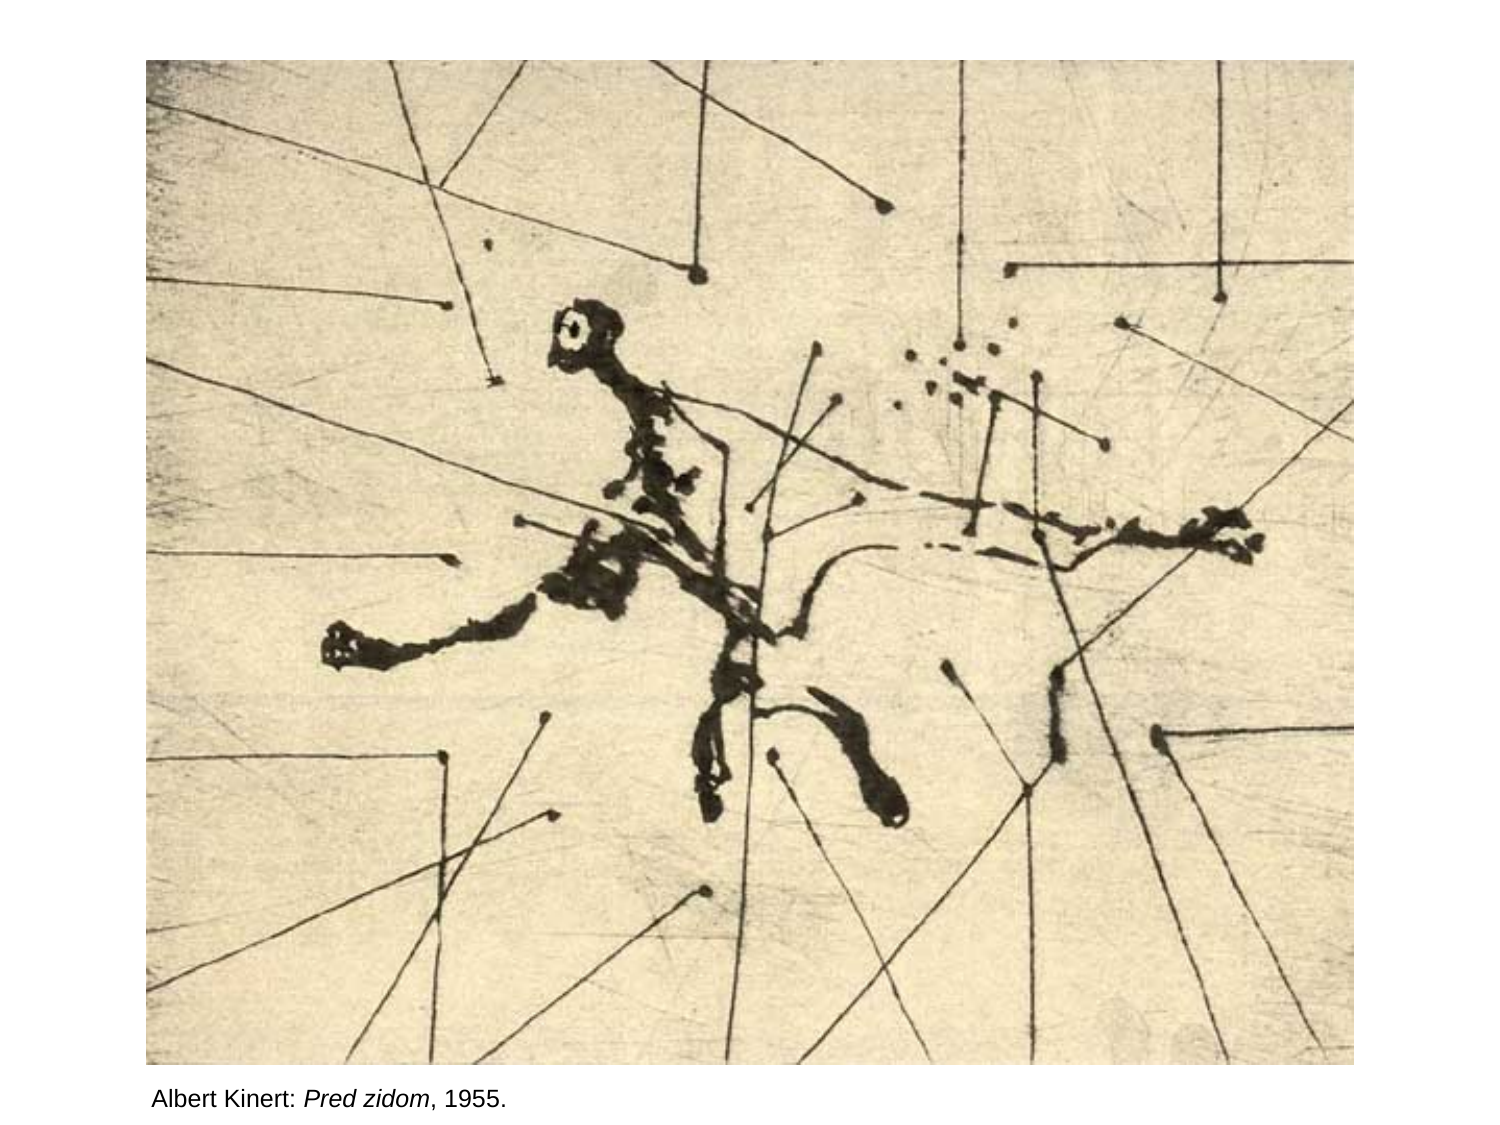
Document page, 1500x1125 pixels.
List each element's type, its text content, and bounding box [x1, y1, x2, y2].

picture [146, 60, 1354, 1065]
text_box Albert Kinert: Pred zidom, 1955. [136, 1074, 522, 1120]
